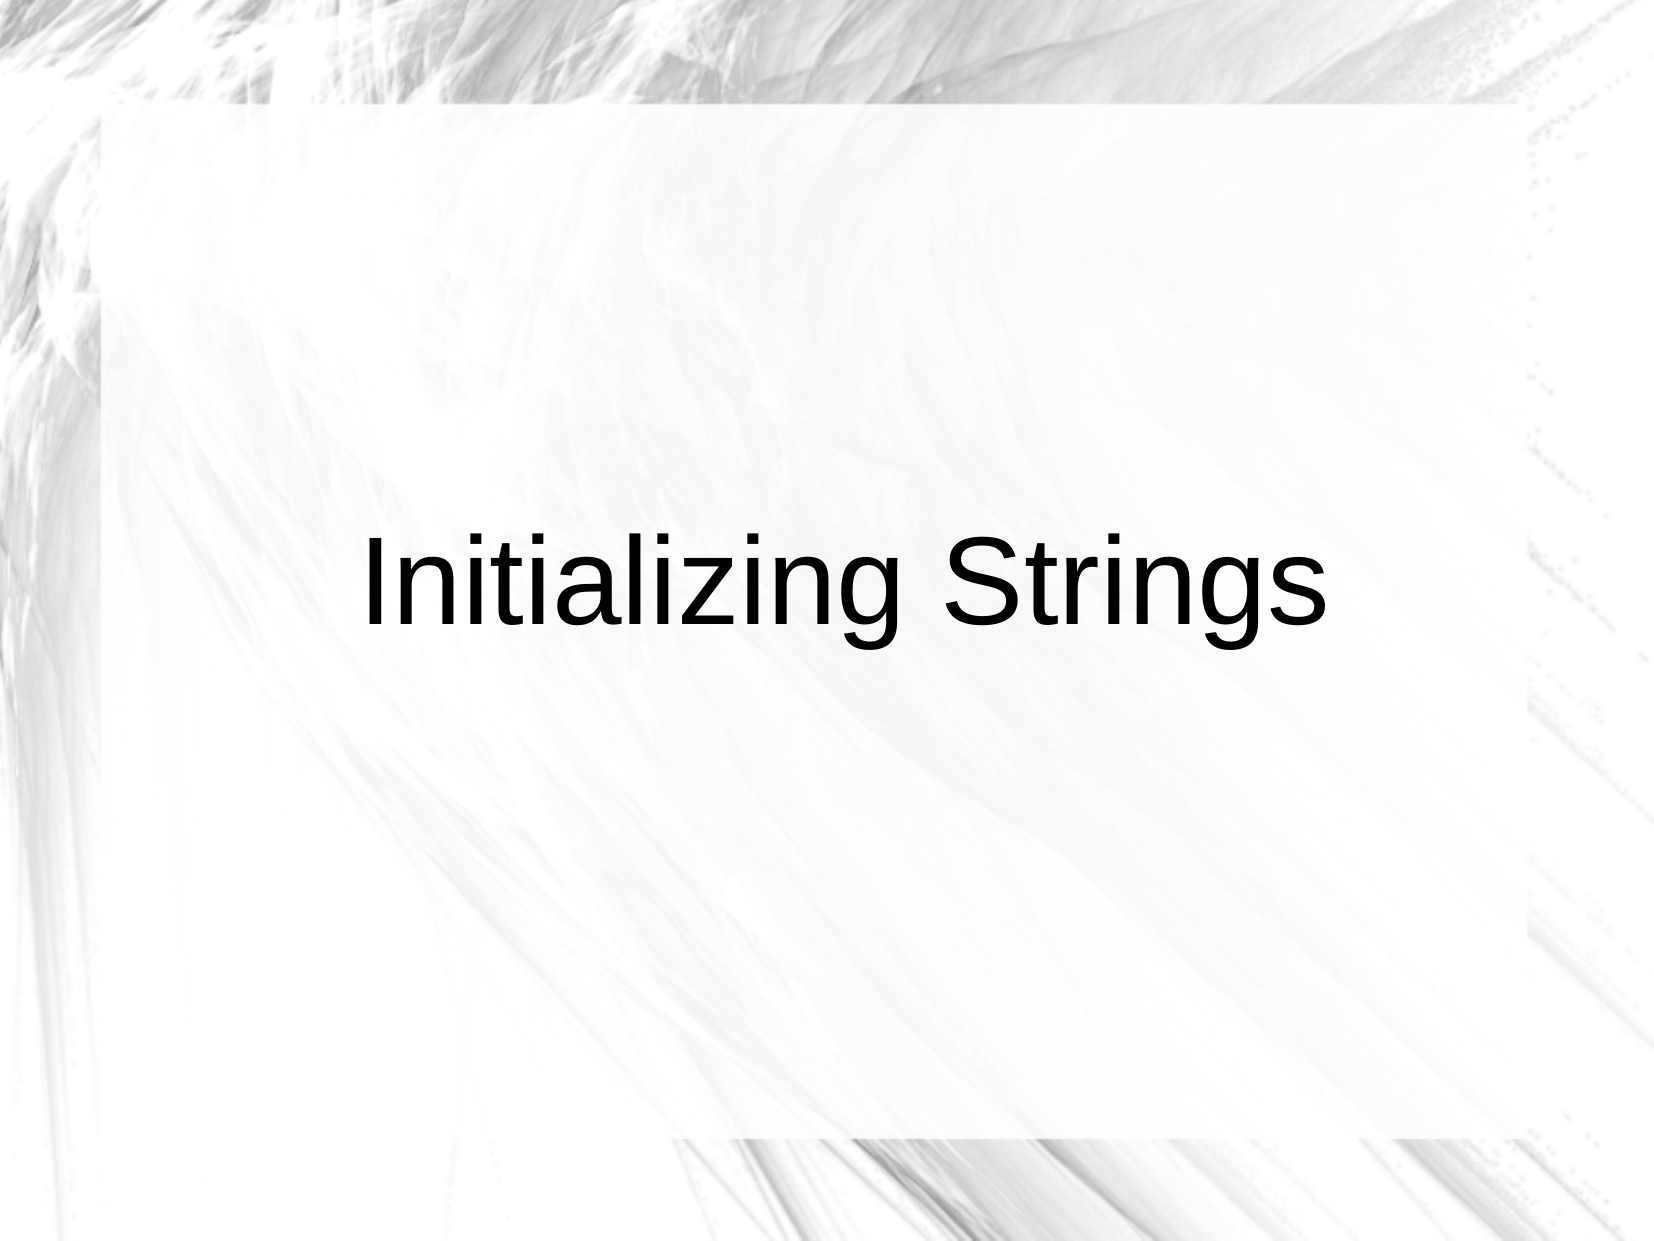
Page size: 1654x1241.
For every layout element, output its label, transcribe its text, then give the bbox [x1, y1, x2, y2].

list Initializing Strings [118, 319, 1571, 1109]
picture [0, 0, 1654, 1241]
